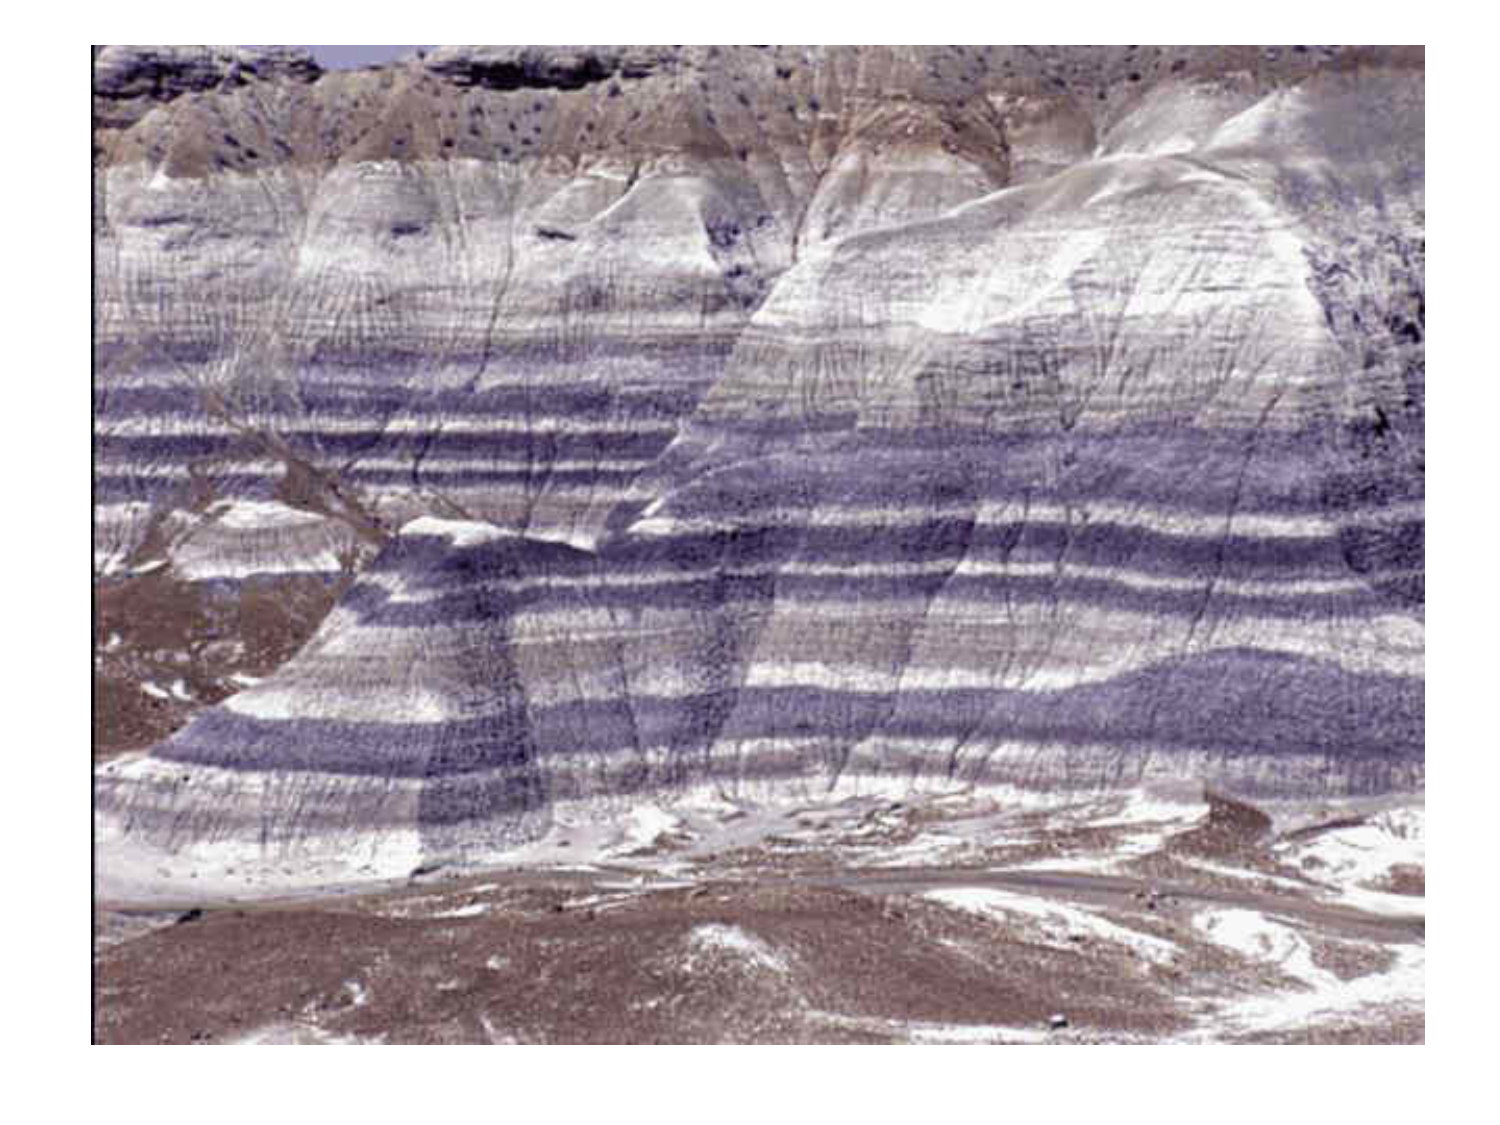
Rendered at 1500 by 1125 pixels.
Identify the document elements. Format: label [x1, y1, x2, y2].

picture [91, 44, 1426, 1046]
